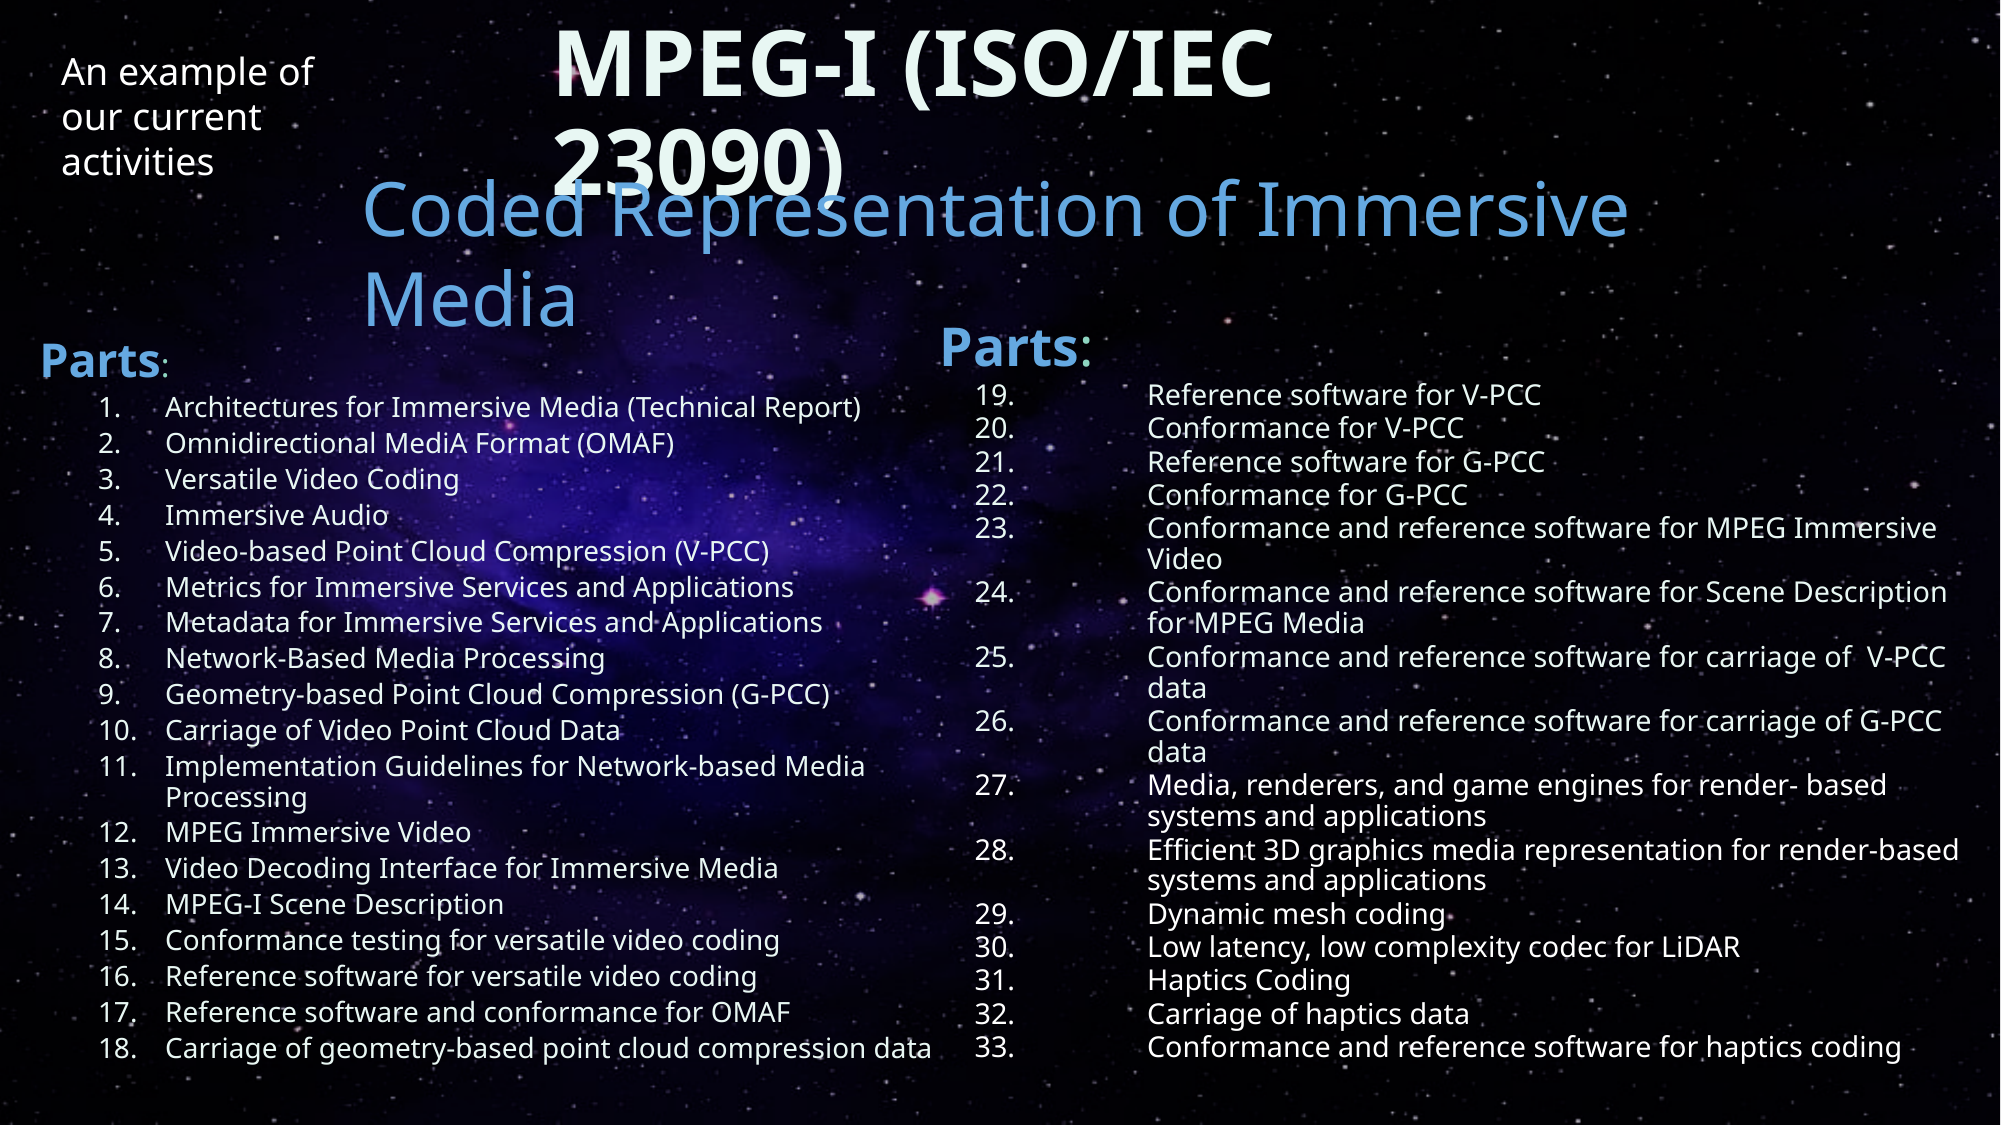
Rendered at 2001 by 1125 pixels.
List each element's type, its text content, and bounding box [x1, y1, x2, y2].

text_box Parts: Reference software for V-PCC Conformance for V-PCC Reference software for G-PCC Conformance for G-PCC Conformance and reference software for MPEG Immersive Video Conformance and reference software for Scene Description for MPEG Media Conformance and reference software for carriage of V-PCC data Conformance and reference software for carriage of G-PCC data Media, renderers, and game engines for render- based systems and applications Efficient 3D graphics media representation for render-based systems and applications Dynamic mesh coding Low latency, low complexity codec for LiDAR Haptics Coding Carriage of haptics data Conformance and reference software for haptics coding [924, 300, 2000, 1087]
text_box Coded Representation of Immersive Media [346, 154, 1699, 349]
picture [0, 0, 2001, 1125]
list Parts: Architectures for Immersive Media (Technical Report) Omnidirectional MediA Format (OMAF) Versatile Video Coding Immersive Audio Video-based Point Cloud Compression (V-PCC) Metrics for Immersive Services and Applications Metadata for Immersive Services and Applications Network-Based Media Processing Geometry-based Point Cloud Compression (G-PCC) Carriage of Video Point Cloud Data Implementation Guidelines for Network-based Media Processing MPEG Immersive Video Video Decoding Interface for Immersive Media MPEG-I Scene Description Conformance testing for versatile video coding Reference software for versatile video coding Reference software and conformance for OMAF Carriage of geometry-based point cloud compression data [24, 299, 924, 1085]
text_box An example of our current activities [46, 40, 347, 191]
title MPEG-I (ISO/IEC 23090) [536, 7, 1516, 154]
